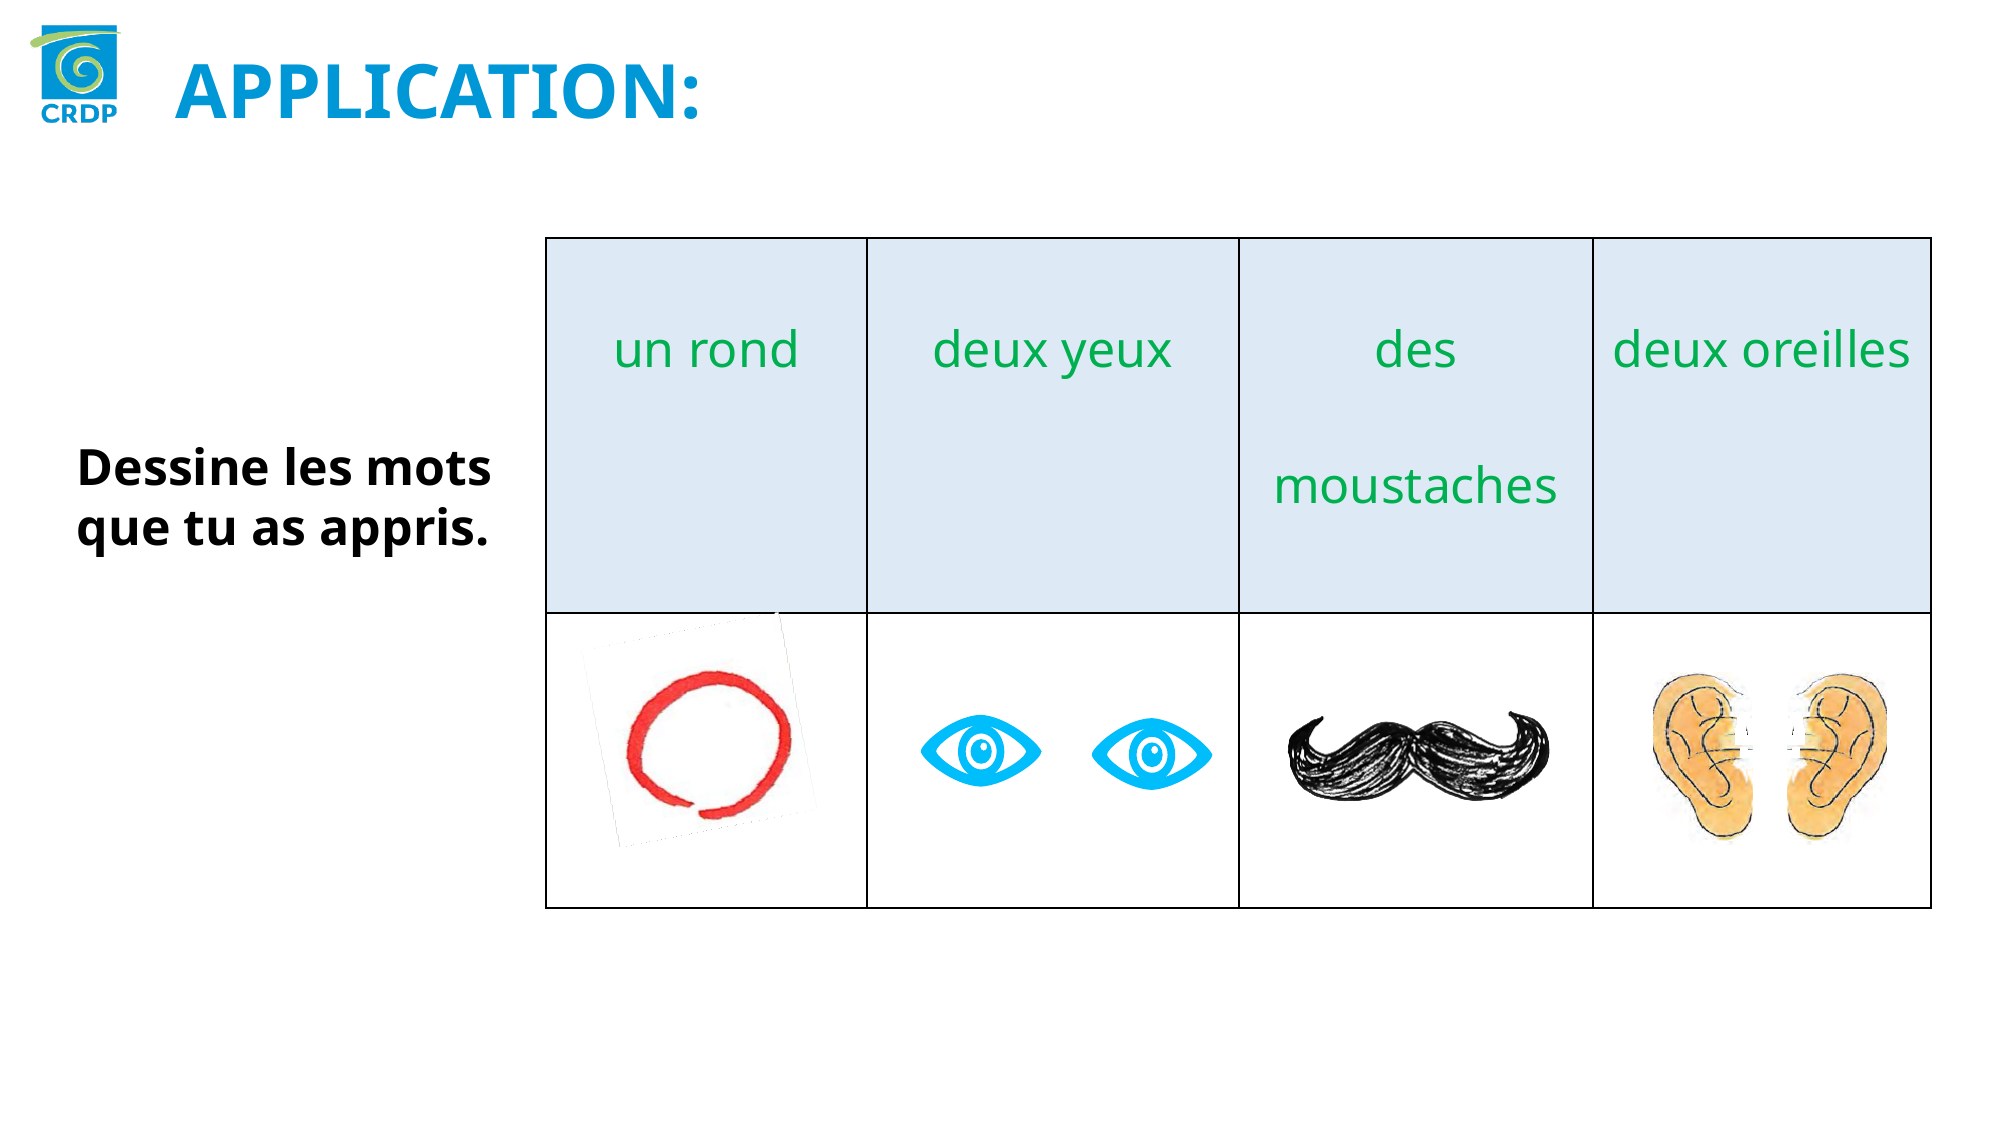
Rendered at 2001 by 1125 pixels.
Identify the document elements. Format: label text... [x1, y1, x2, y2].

table_header deux oreilles [1594, 239, 1930, 612]
table_header un rond [547, 239, 866, 612]
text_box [1633, 659, 1907, 850]
table_header deux yeux [868, 239, 1238, 612]
picture [578, 610, 819, 850]
table_header des moustaches [1240, 239, 1592, 612]
picture [86, 108, 94, 118]
picture [1278, 686, 1569, 823]
table_cell [868, 614, 1238, 907]
table_cell [547, 614, 866, 907]
picture [30, 25, 121, 123]
text_box Dessine les mots que tu as appris. [61, 427, 545, 563]
table_cell [1594, 614, 1930, 907]
table_cell [1240, 614, 1592, 907]
text_box APPLICATION: [160, 50, 1833, 127]
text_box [920, 714, 1213, 791]
